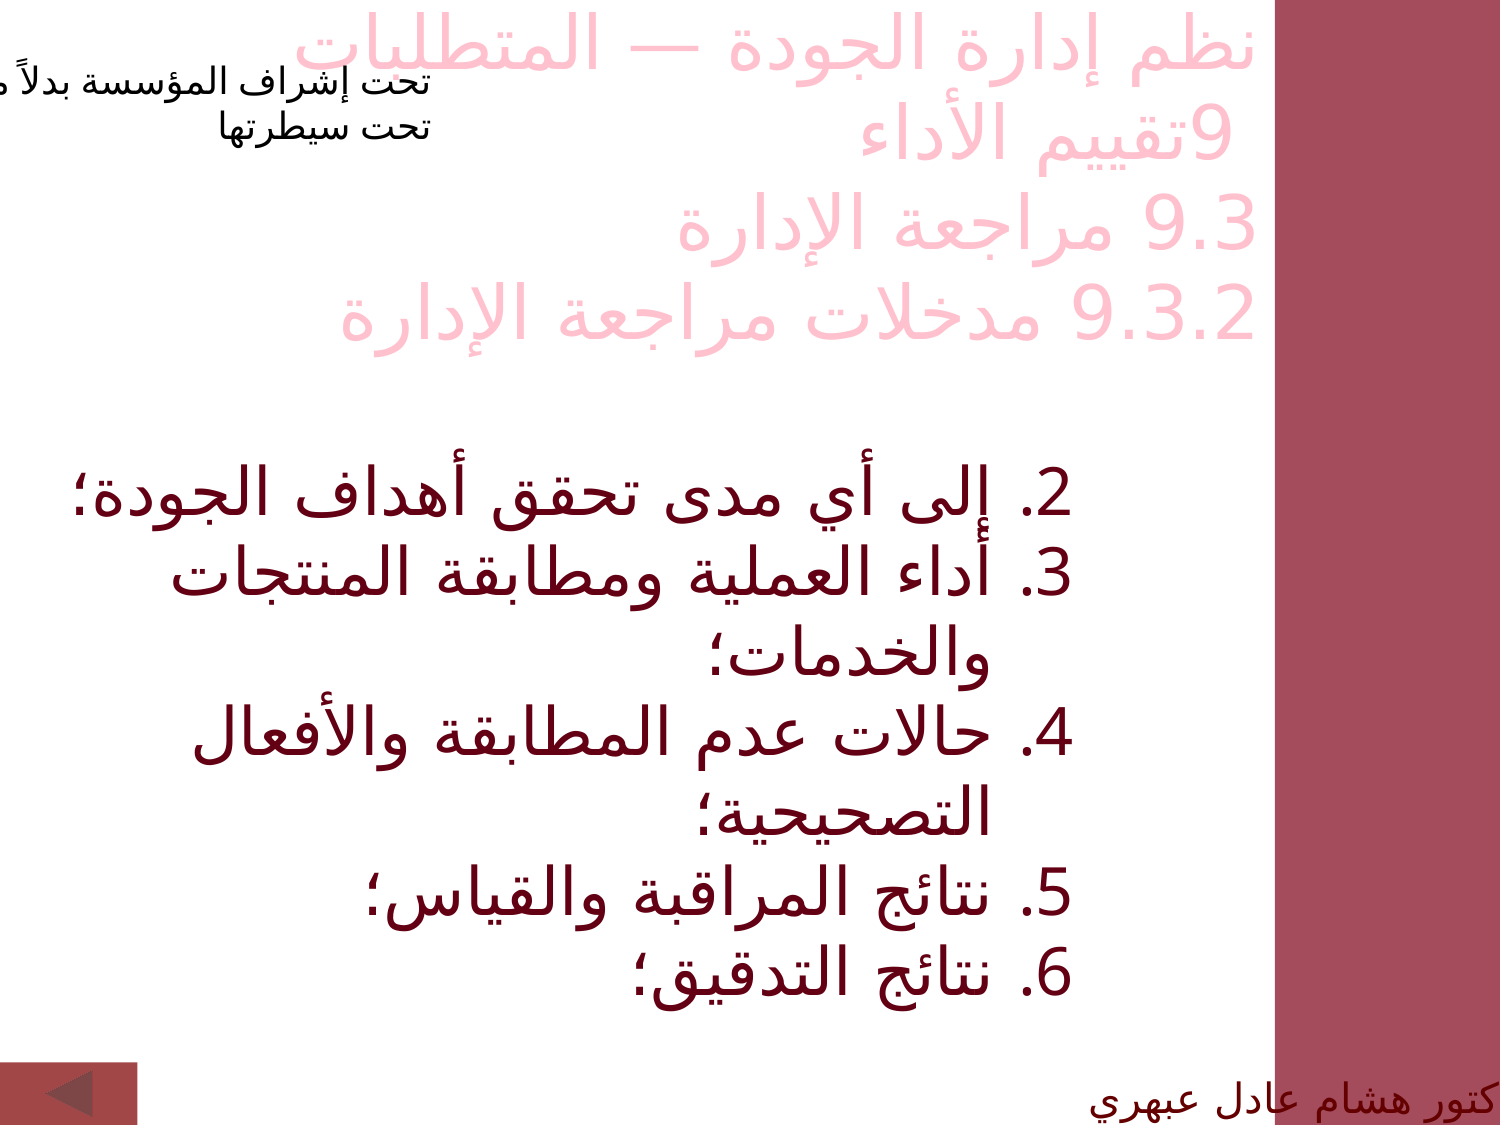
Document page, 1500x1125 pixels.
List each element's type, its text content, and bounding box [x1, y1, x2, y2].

text_box [1273, 0, 1500, 1064]
text_box إلى أي مدى تحقق أهداف الجودة؛ أداء العملية ومطابقة المنتجات والخدمات؛ حالات عدم المطابقة والأفعال التصحيحية؛ نتائج المراقبة والقياس؛ نتائج التدقيق؛ [12, 441, 1263, 1016]
text_box [0, 1060, 140, 1125]
text_box تحت إشراف المؤسسة بدلاً من تحت سيطرتها [0, 49, 447, 155]
text_box نظم إدارة الجودة — المتطلبات 9تقييم الأداء 9.3 مراجعة الإدارة 9.3.2 مدخلات مراجعة الإدارة [0, 0, 1275, 363]
text_box الدكتور هشام عادل عبهري [1073, 1064, 1500, 1125]
